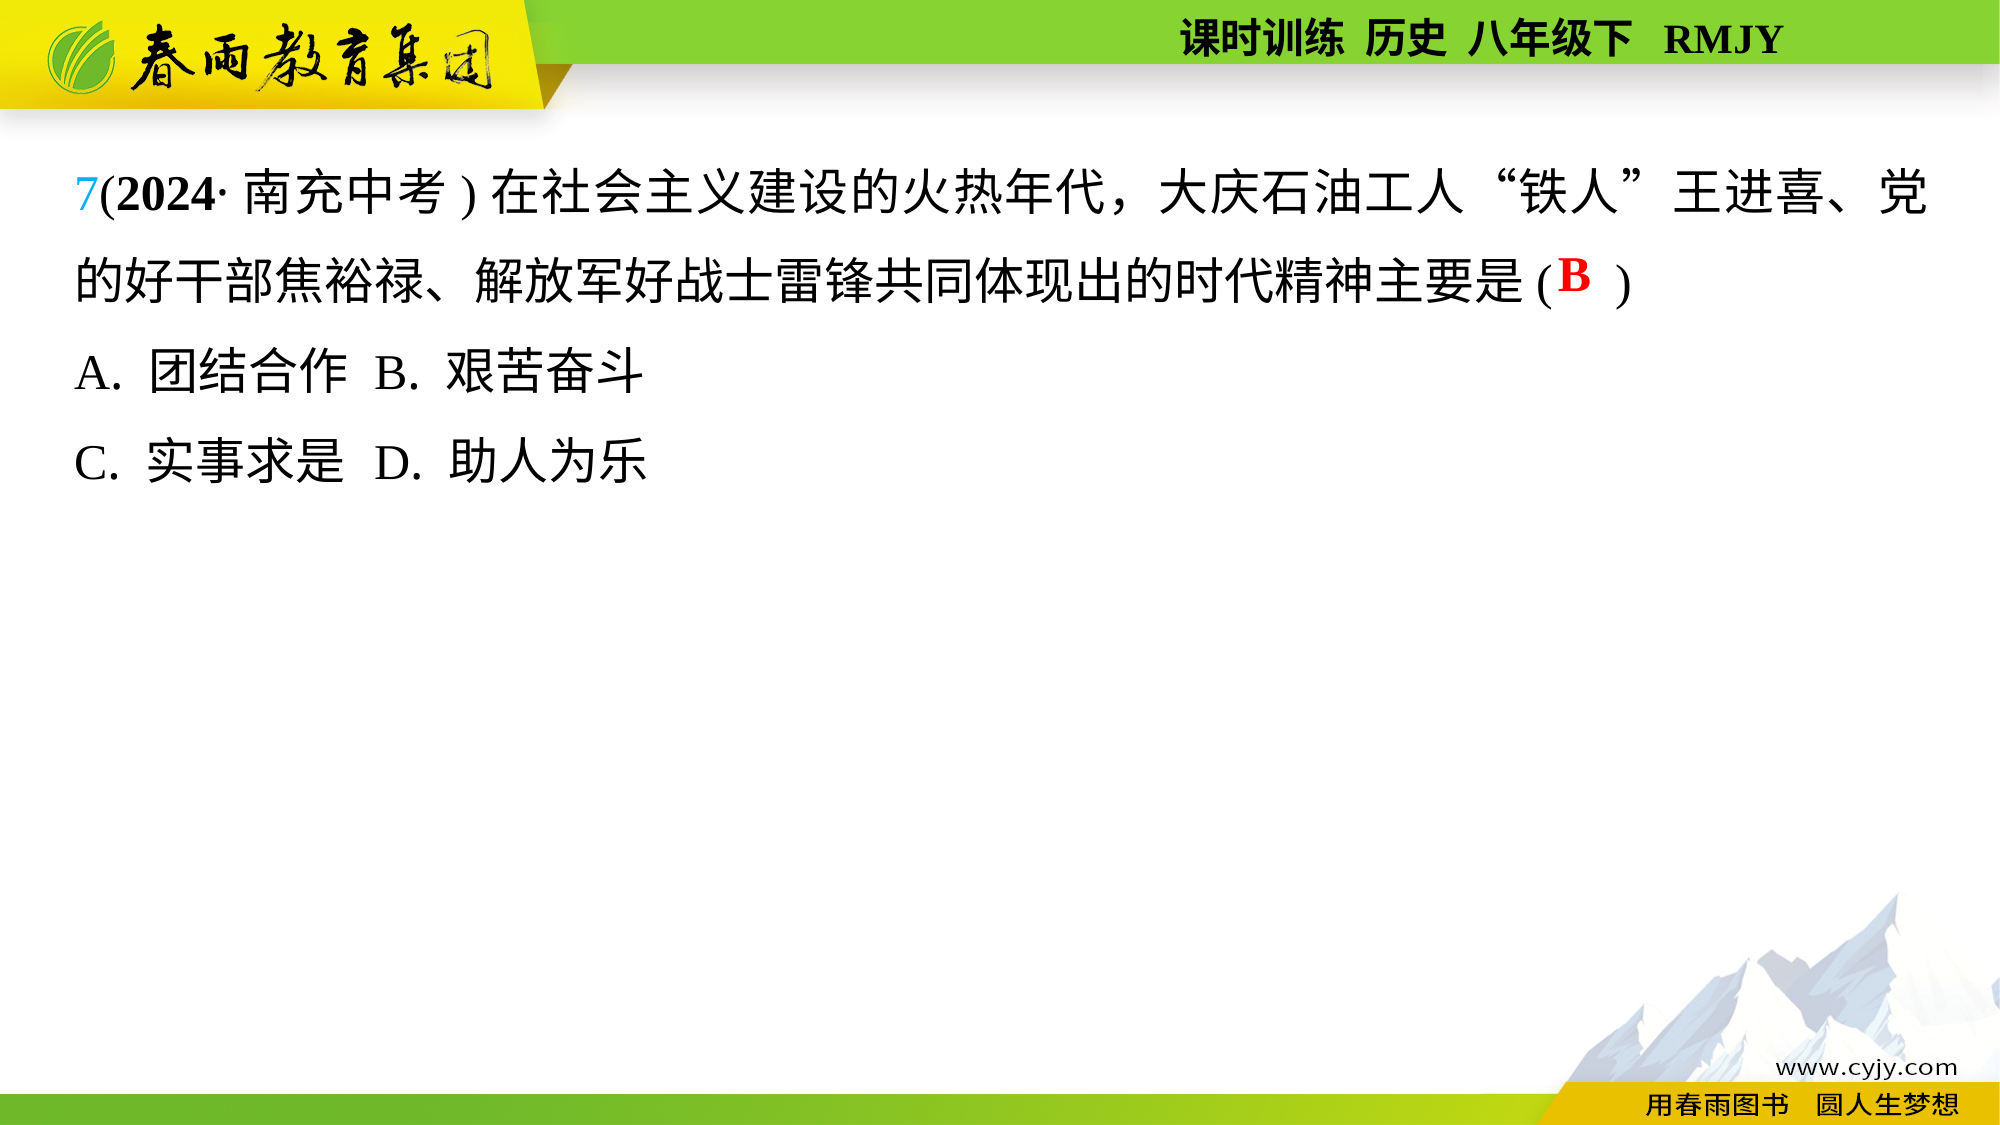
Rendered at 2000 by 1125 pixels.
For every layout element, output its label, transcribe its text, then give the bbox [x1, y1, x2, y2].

picture [0, 0, 2000, 1125]
text_box B [1543, 234, 1607, 310]
list 7(2024·南充中考)在社会主义建设的火热年代，大庆石油工人“铁人”王进喜、党的好干部焦裕禄、解放军好战士雷锋共同体现出的时代精神主要是( ) A. 团结合作 B. 艰苦奋斗 C. 实事求是 D. 助人为乐 [59, 122, 1944, 502]
